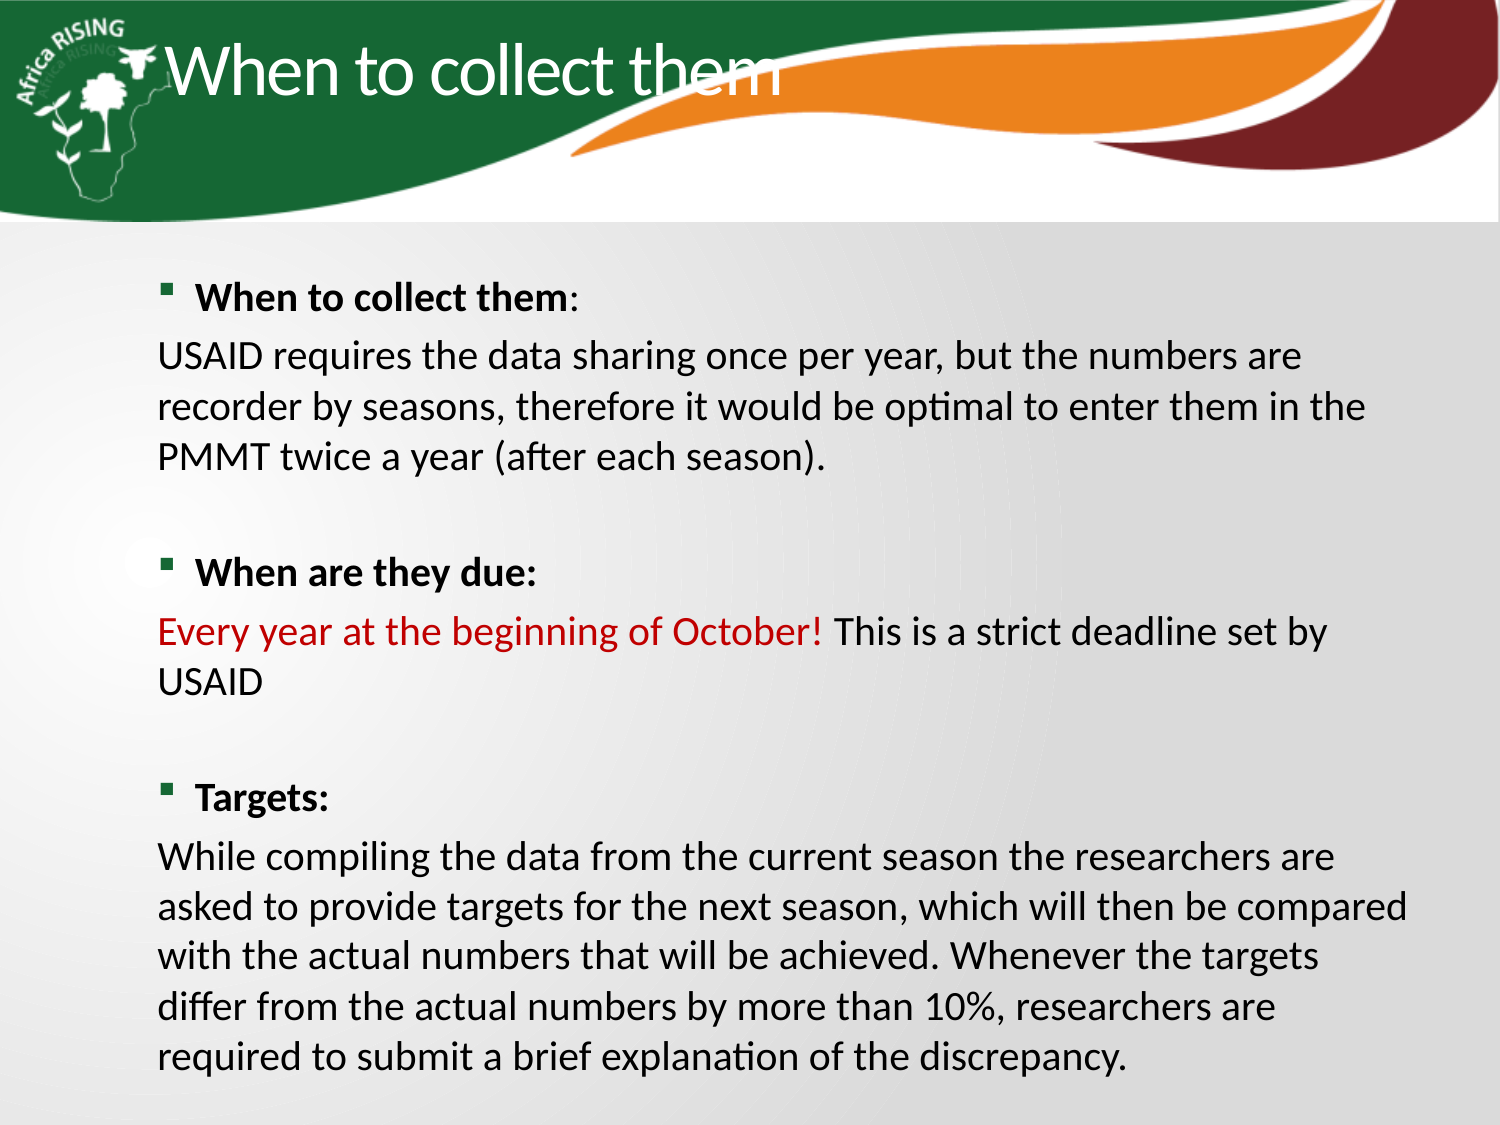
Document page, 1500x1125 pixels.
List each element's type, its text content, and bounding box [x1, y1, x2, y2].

picture [0, 0, 1499, 222]
title When to collect them [150, 12, 1500, 201]
list When to collect them: USAID requires the data sharing once per year, but the numbers are recorder by seasons, therefore it would be optimal to enter them in the PMMT twice a year (after each season). When are they due: Every year at the beginning of October! This is a strict deadline set by USAID Targets: While compiling the data from the current season the researchers are asked to provide targets for the next season, which will then be compared with the actual numbers that will be achieved. Whenever the targets differ from the actual numbers by more than 10%, researchers are required to submit a brief explanation of the discrepancy. [75, 262, 1425, 1005]
